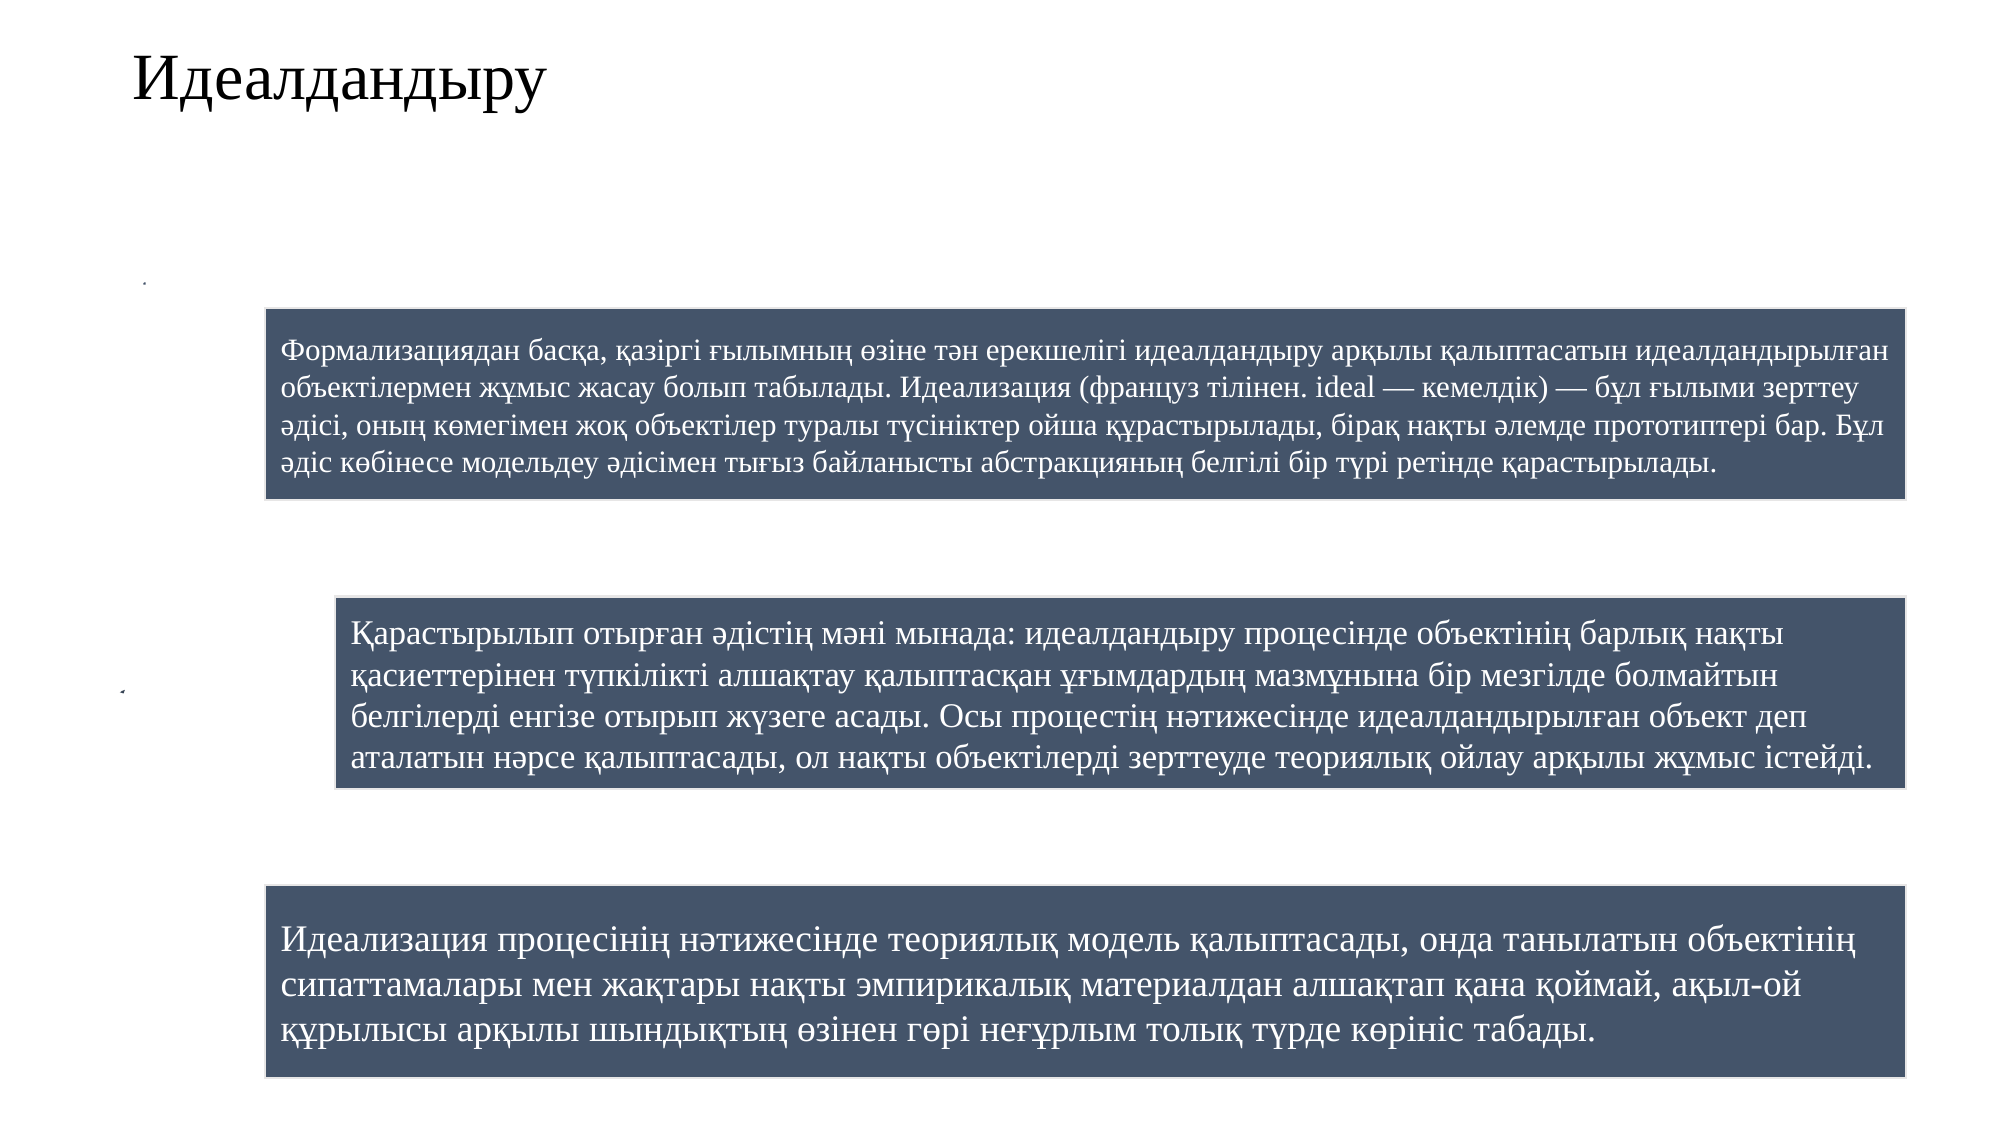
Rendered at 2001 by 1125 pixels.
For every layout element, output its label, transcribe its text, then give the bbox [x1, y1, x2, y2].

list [117, 127, 1907, 1090]
title Идеалдандыру [117, 35, 1412, 123]
